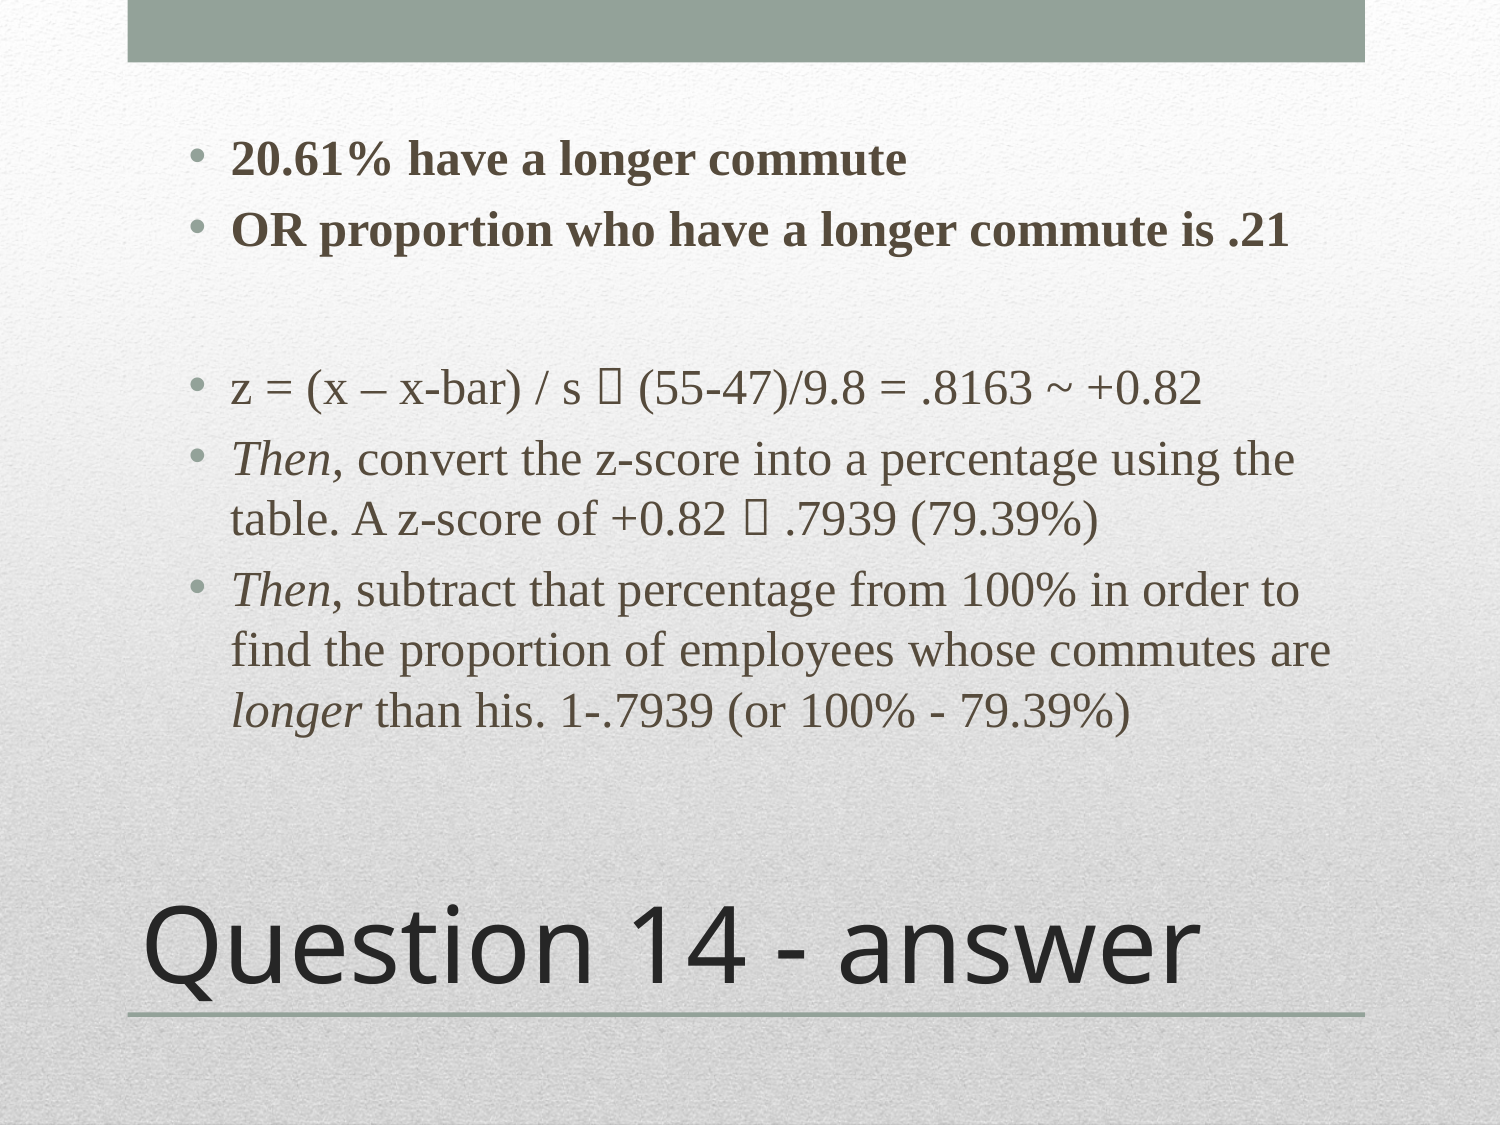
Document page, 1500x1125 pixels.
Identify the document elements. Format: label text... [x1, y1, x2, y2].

title Question 14 - answer [125, 750, 1238, 1013]
list 20.61% have a longer commute OR proportion who have a longer commute is .21 z = (x – x-bar) / s  (55-47)/9.8 = .8163 ~ +0.82 Then, convert the z-score into a percentage using the table. A z-score of +0.82  .7939 (79.39%) Then, subtract that percentage from 100% in order to find the proportion of employees whose commutes are longer than his. 1-.7939 (or 100% - 79.39%) [125, 112, 1400, 750]
